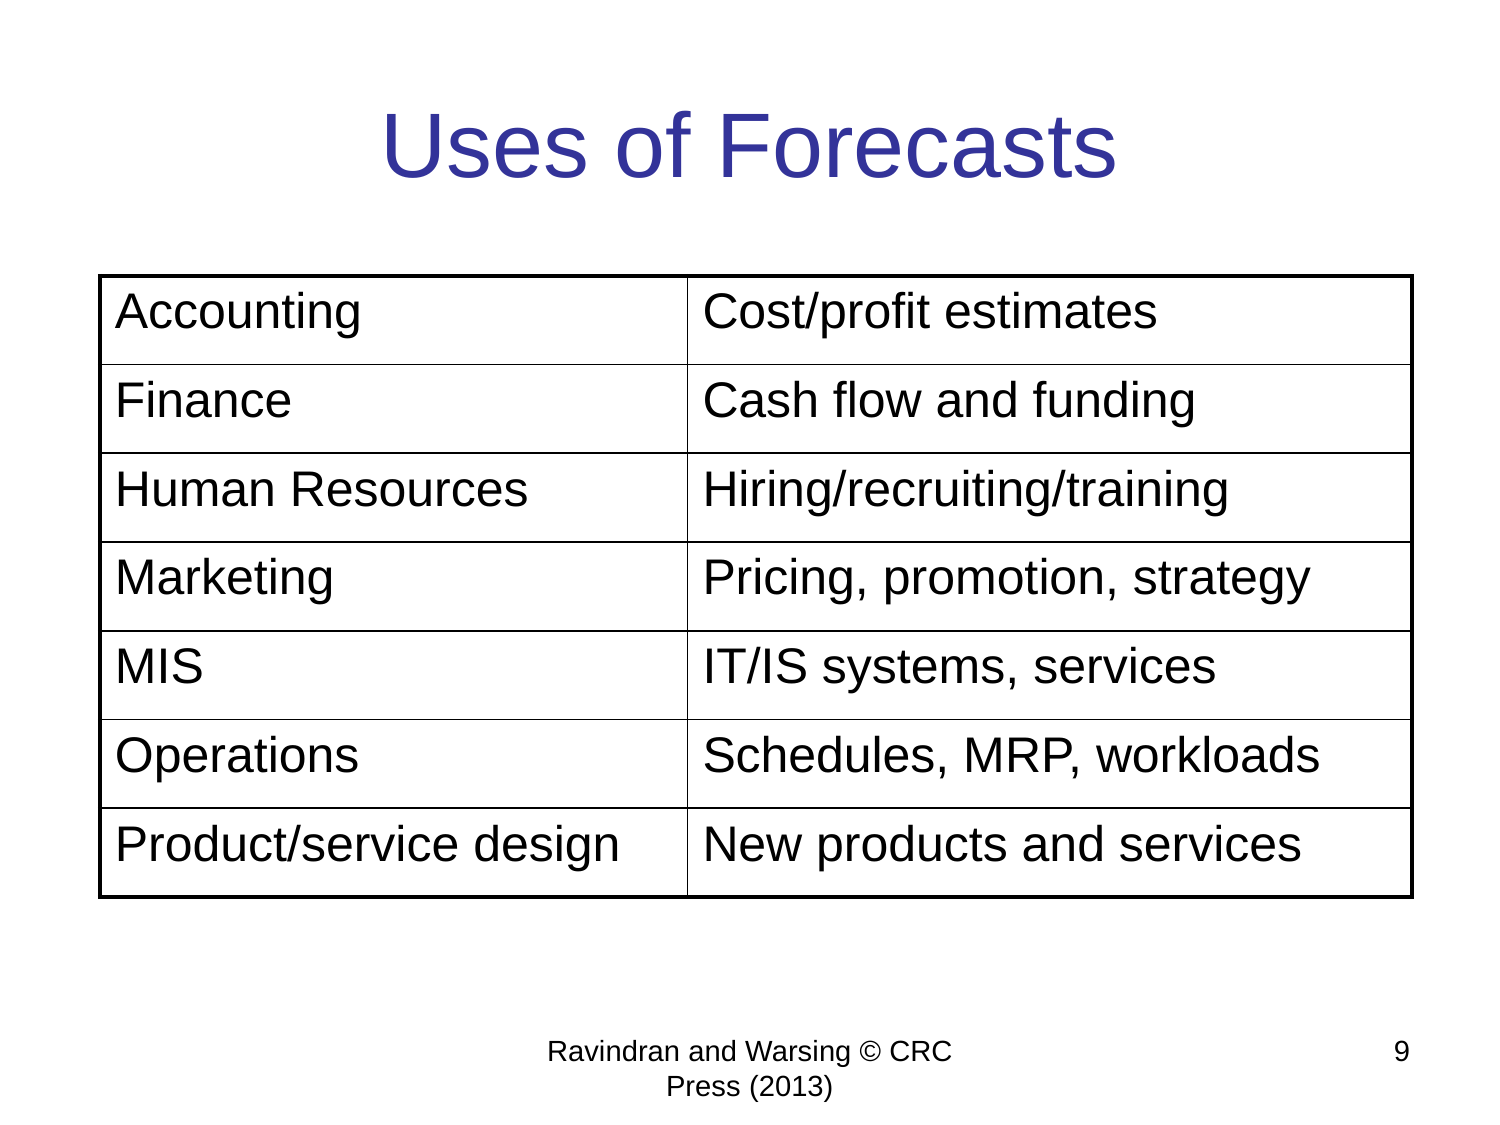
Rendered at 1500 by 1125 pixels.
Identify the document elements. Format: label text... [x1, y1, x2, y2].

table_cell Schedules, MRP, workloads [688, 720, 1410, 807]
table_header Cost/profit estimates [688, 278, 1410, 364]
table_cell IT/IS systems, services [688, 632, 1410, 719]
title Uses of Forecasts [74, 83, 1426, 204]
table_header Accounting [102, 278, 687, 364]
table_cell Finance [102, 365, 687, 452]
table_cell Marketing [102, 543, 687, 630]
table_cell New products and services [688, 809, 1410, 895]
footer Ravindran and Warsing © CRC Press (2013) [512, 1024, 988, 1103]
table_cell Product/service design [102, 809, 687, 895]
table_cell MIS [102, 632, 687, 719]
table_cell Human Resources [102, 454, 687, 541]
table_cell Hiring/recruiting/training [688, 454, 1410, 541]
table_cell Operations [102, 720, 687, 807]
table_cell Pricing, promotion, strategy [688, 543, 1410, 630]
slide_number 9 [1074, 1024, 1425, 1103]
table_cell Cash flow and funding [688, 365, 1410, 452]
